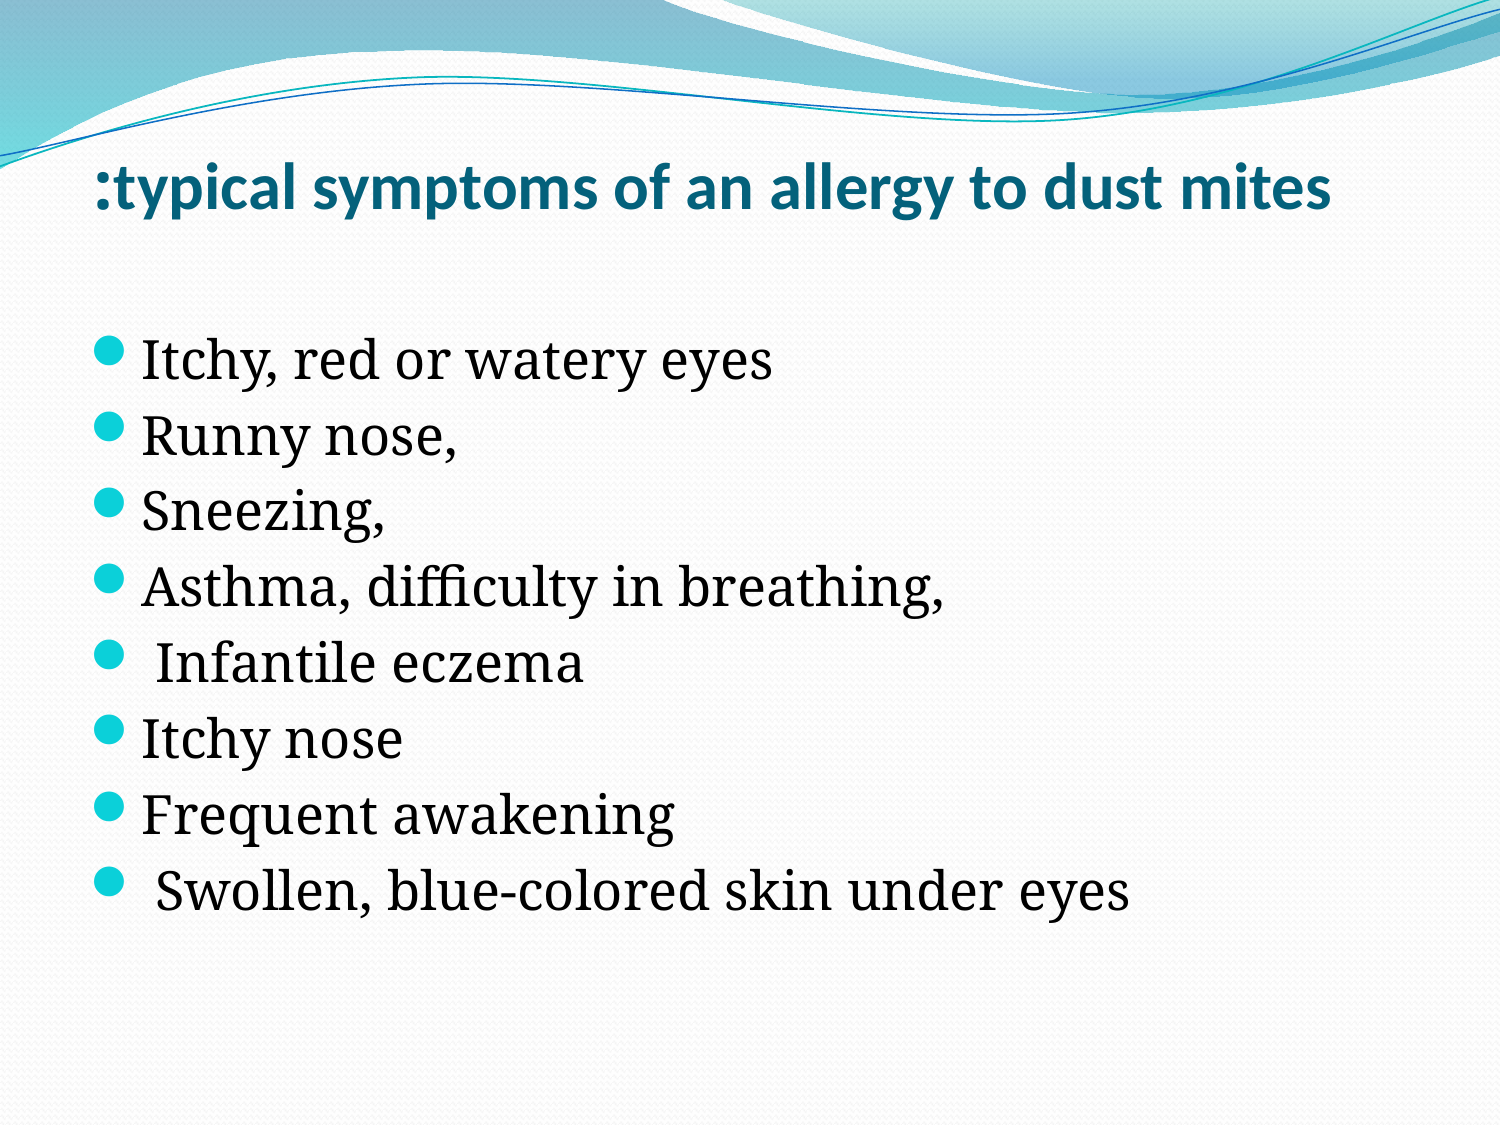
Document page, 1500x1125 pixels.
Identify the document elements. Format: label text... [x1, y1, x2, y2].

title typical symptoms of an allergy to dust mites: [75, 115, 1425, 303]
list Itchy, red or watery eyes Runny nose, Sneezing, Asthma, difficulty in breathing, Infantile eczema Itchy nose Frequent awakening Swollen, blue-colored skin under eyes [75, 317, 1425, 1038]
